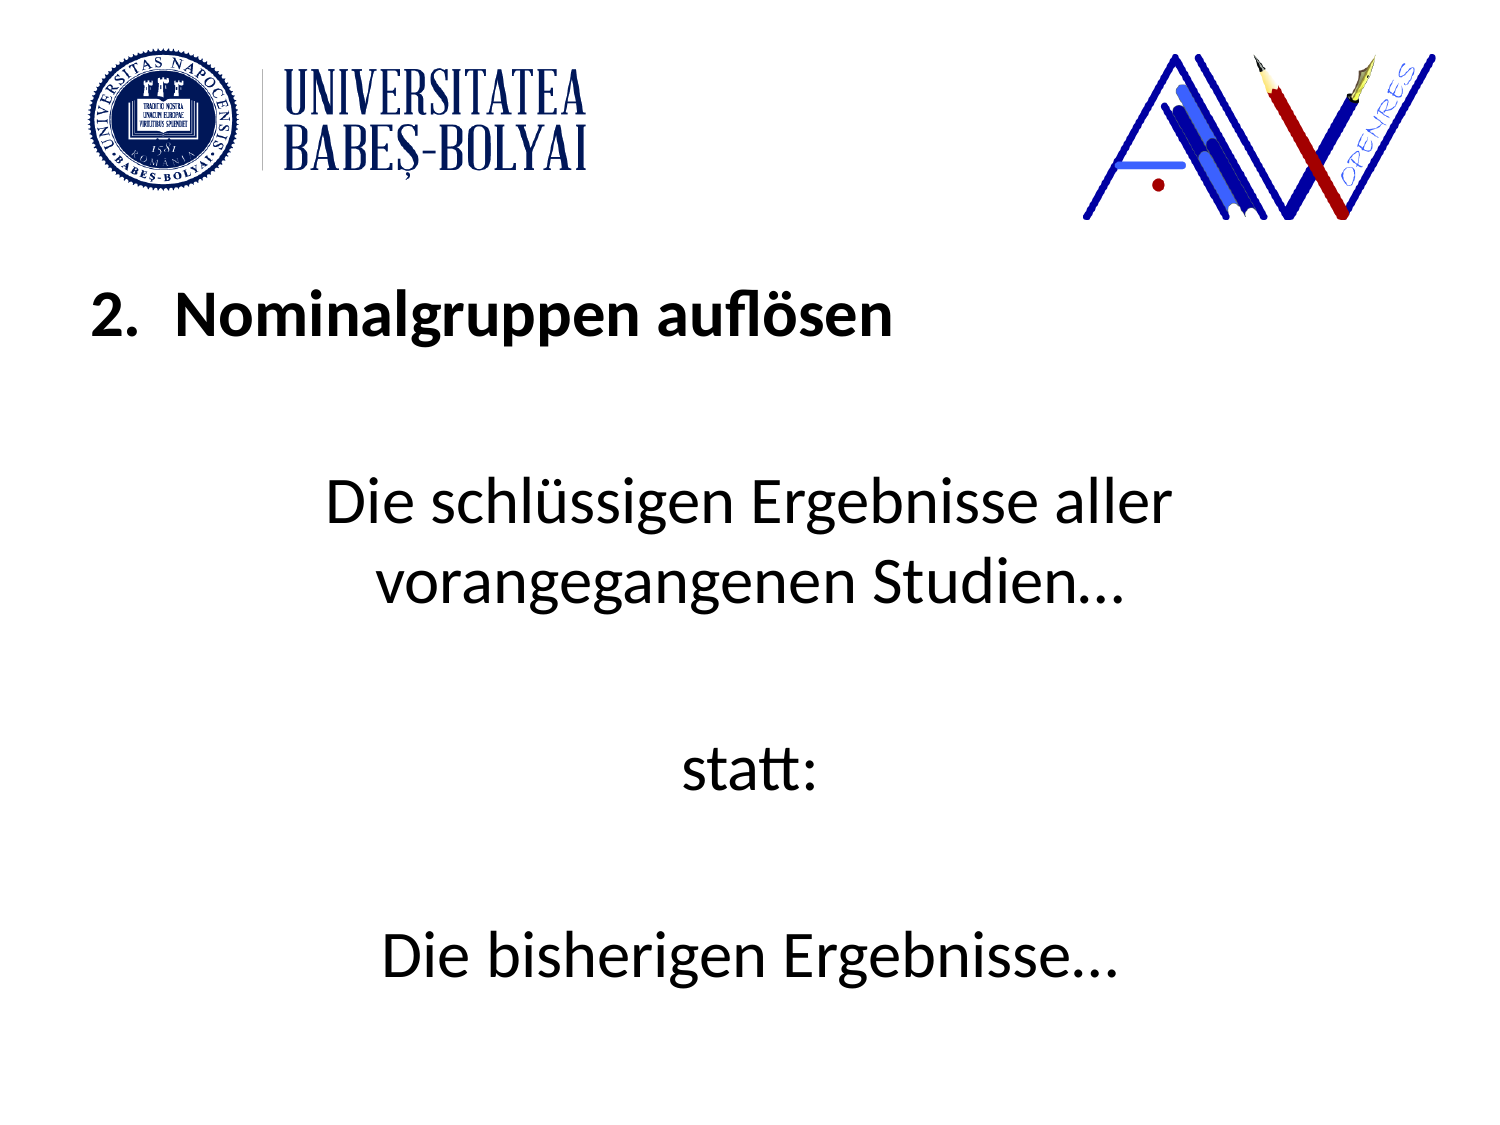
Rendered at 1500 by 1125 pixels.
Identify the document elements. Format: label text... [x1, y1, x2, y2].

list Nominalgruppen auflösen Die schlüssigen Ergebnisse aller vorangegangenen Studien… statt: Die bisherigen Ergebnisse… [75, 262, 1425, 1005]
picture [1083, 54, 1436, 220]
picture [76, 42, 597, 197]
